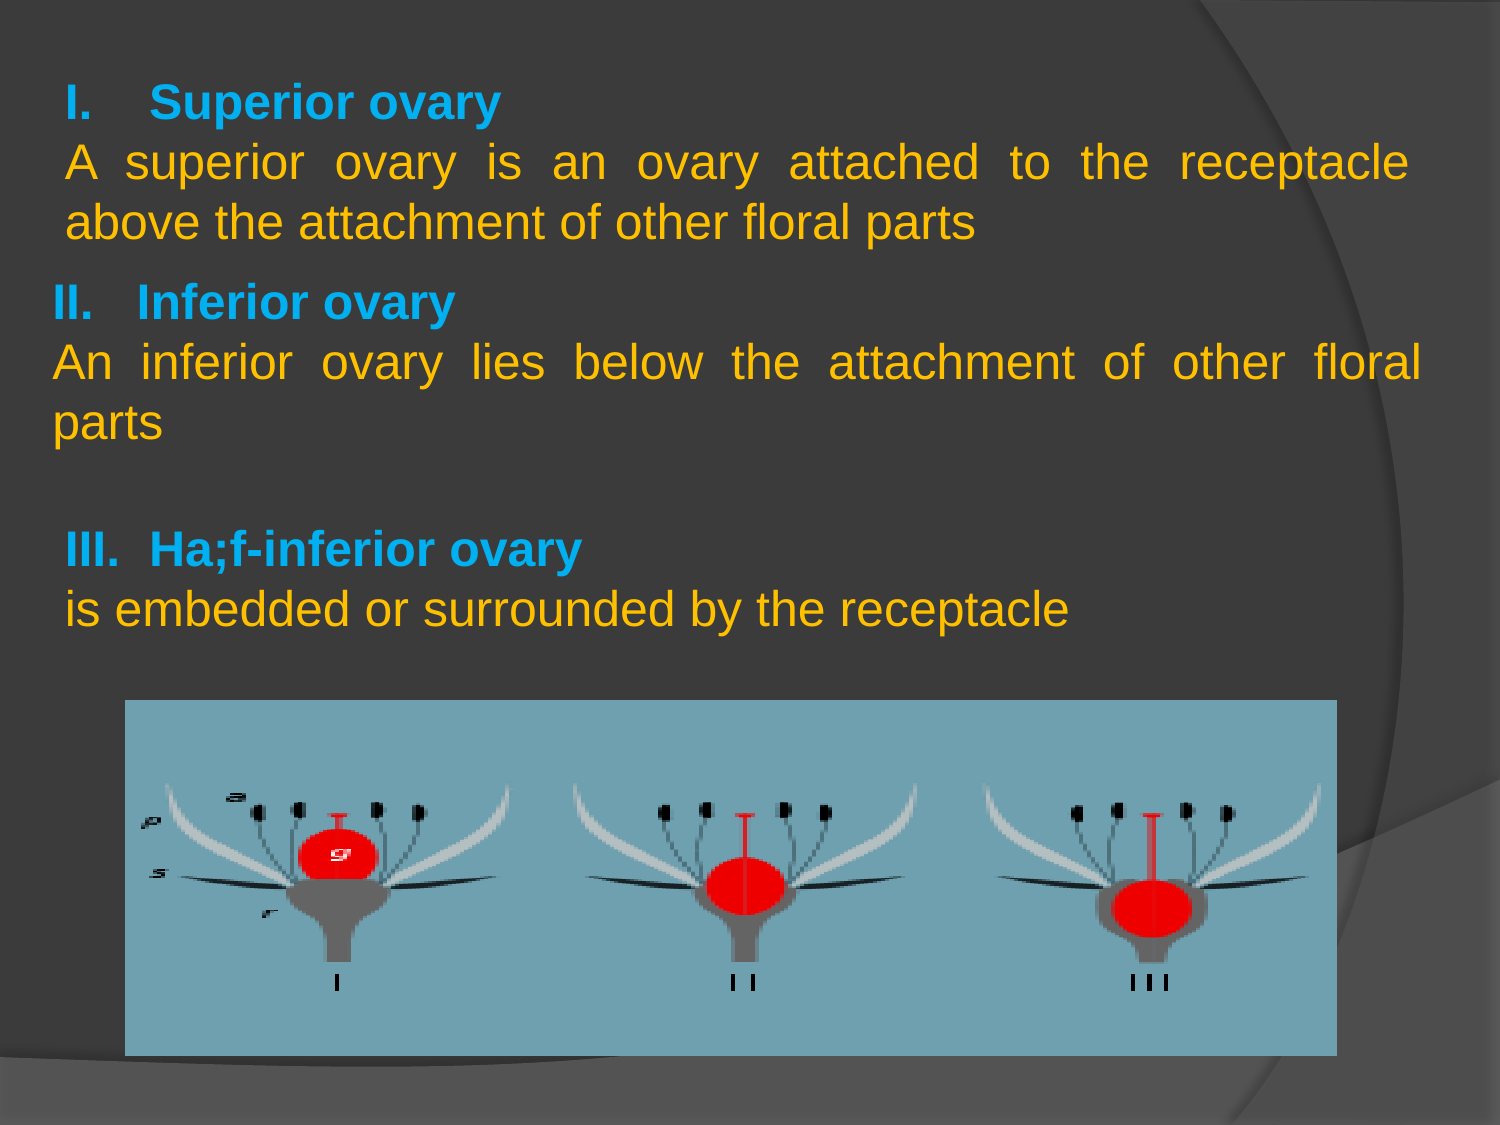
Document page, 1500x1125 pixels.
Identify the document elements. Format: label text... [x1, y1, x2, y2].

text_box Superior ovary A superior ovary is an ovary attached to the receptacle above the attachment of other floral parts [50, 62, 1425, 258]
text_box Inferior ovary An inferior ovary lies below the attachment of other floral parts [37, 262, 1438, 458]
text_box Ha;f-inferior ovary is embedded or surrounded by the receptacle [50, 509, 1438, 645]
picture [124, 699, 1338, 1057]
